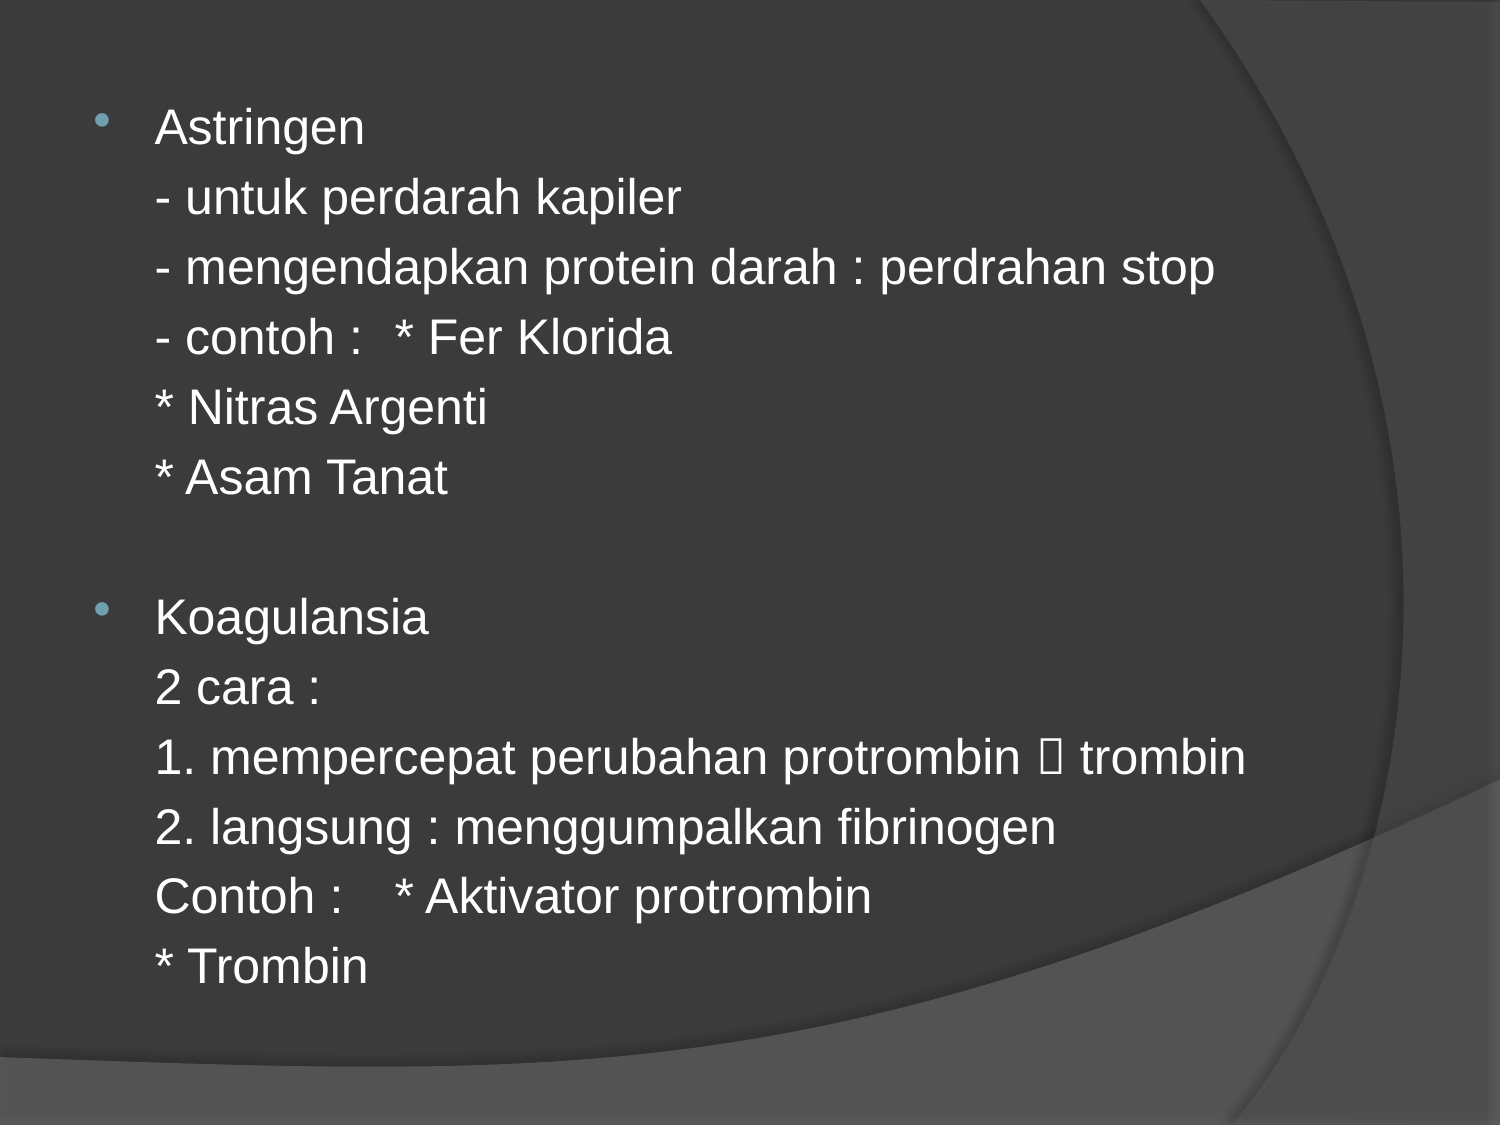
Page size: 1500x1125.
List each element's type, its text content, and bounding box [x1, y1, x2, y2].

list Astringen - untuk perdarah kapiler - mengendapkan protein darah : perdrahan stop - contoh : * Fer Klorida * Nitras Argenti * Asam Tanat Koagulansia 2 cara : 1. mempercepat perubahan protrombin  trombin 2. langsung : menggumpalkan fibrinogen Contoh : * Aktivator protrombin * Trombin [75, 87, 1463, 1005]
